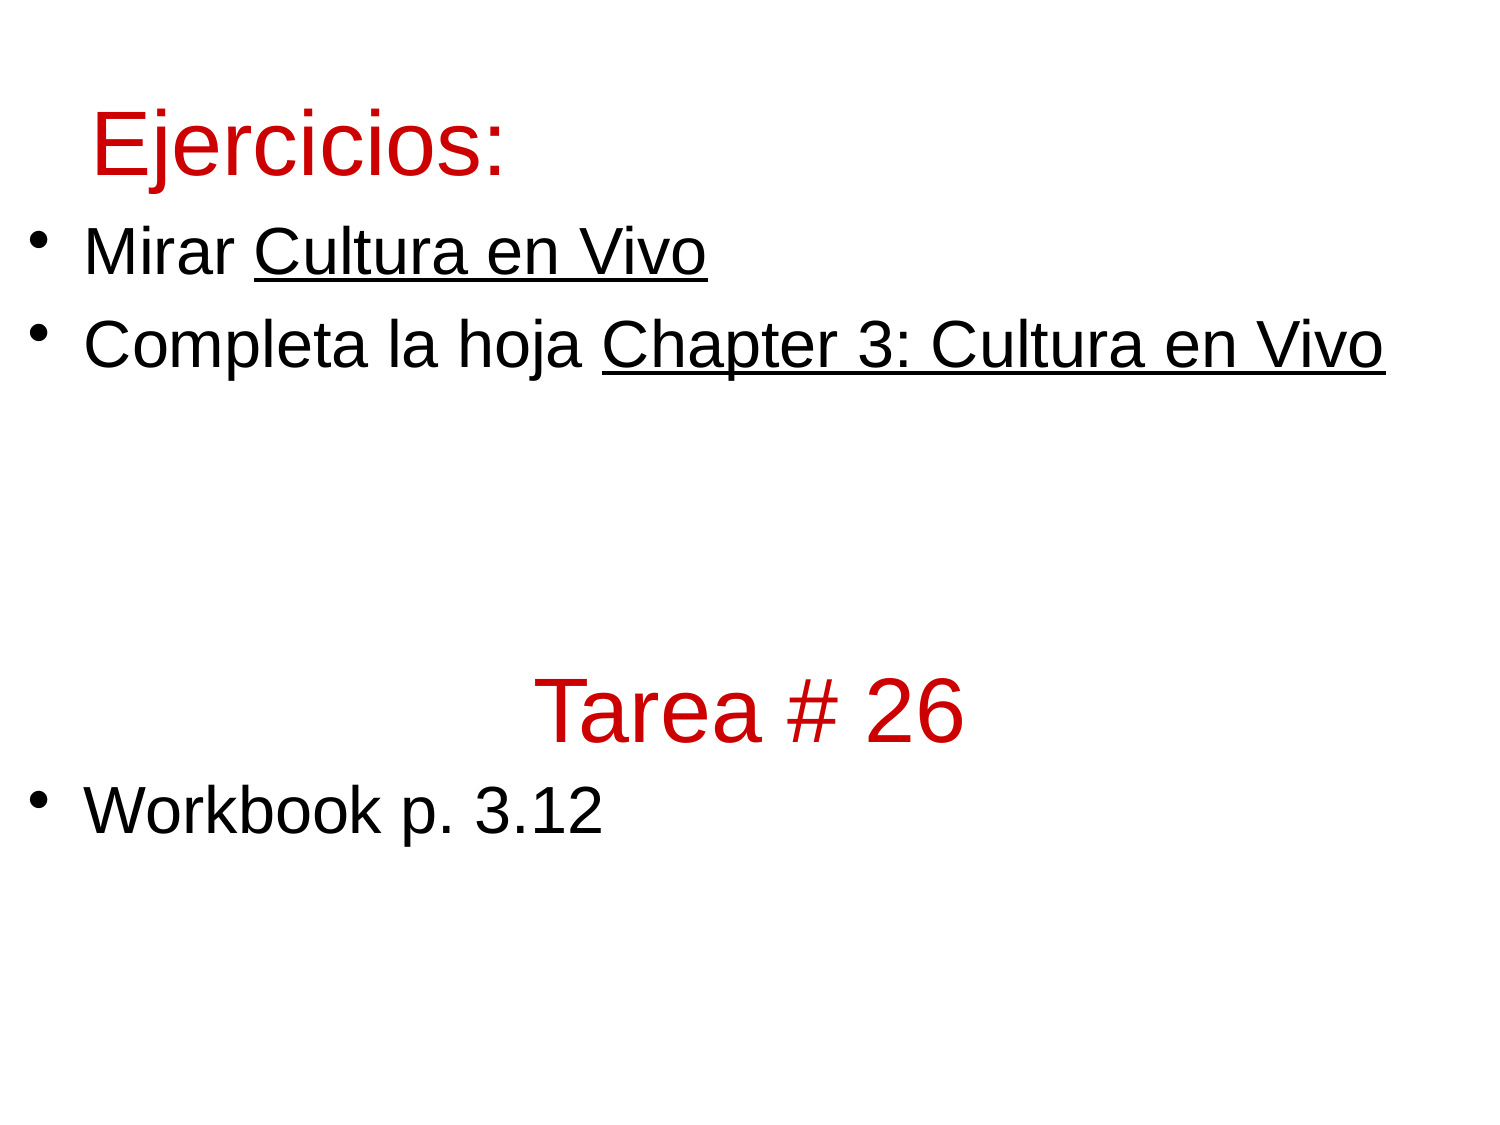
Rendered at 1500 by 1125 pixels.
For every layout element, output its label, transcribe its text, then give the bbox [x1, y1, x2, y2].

text_box Tarea # 26 [74, 612, 1425, 800]
title Ejercicios: [75, 45, 1425, 200]
list Mirar Cultura en Vivo Completa la hoja Chapter 3: Cultura en Vivo Workbook p. 3.12 [12, 200, 1475, 1050]
